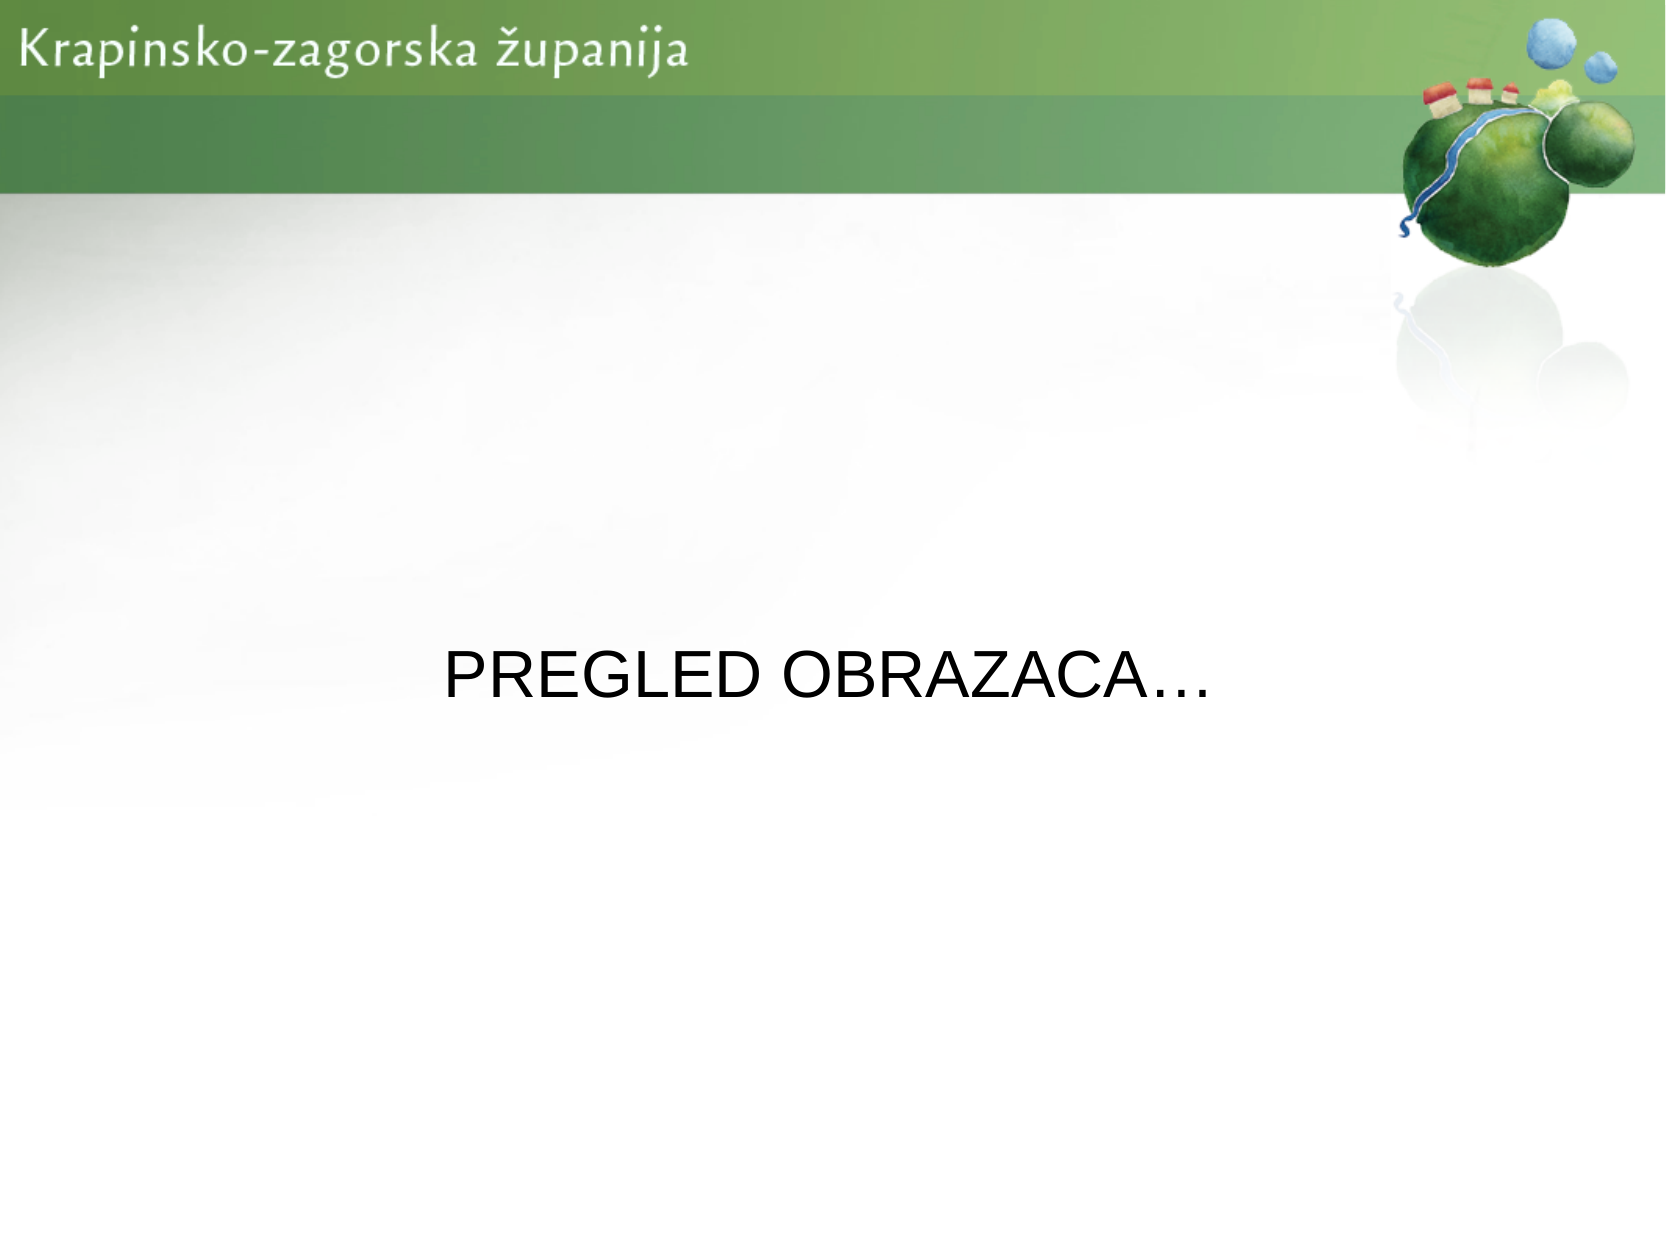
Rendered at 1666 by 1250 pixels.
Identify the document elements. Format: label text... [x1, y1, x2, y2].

picture [0, 0, 1666, 1250]
list PREGLED OBRAZACA… [28, 249, 1632, 1220]
